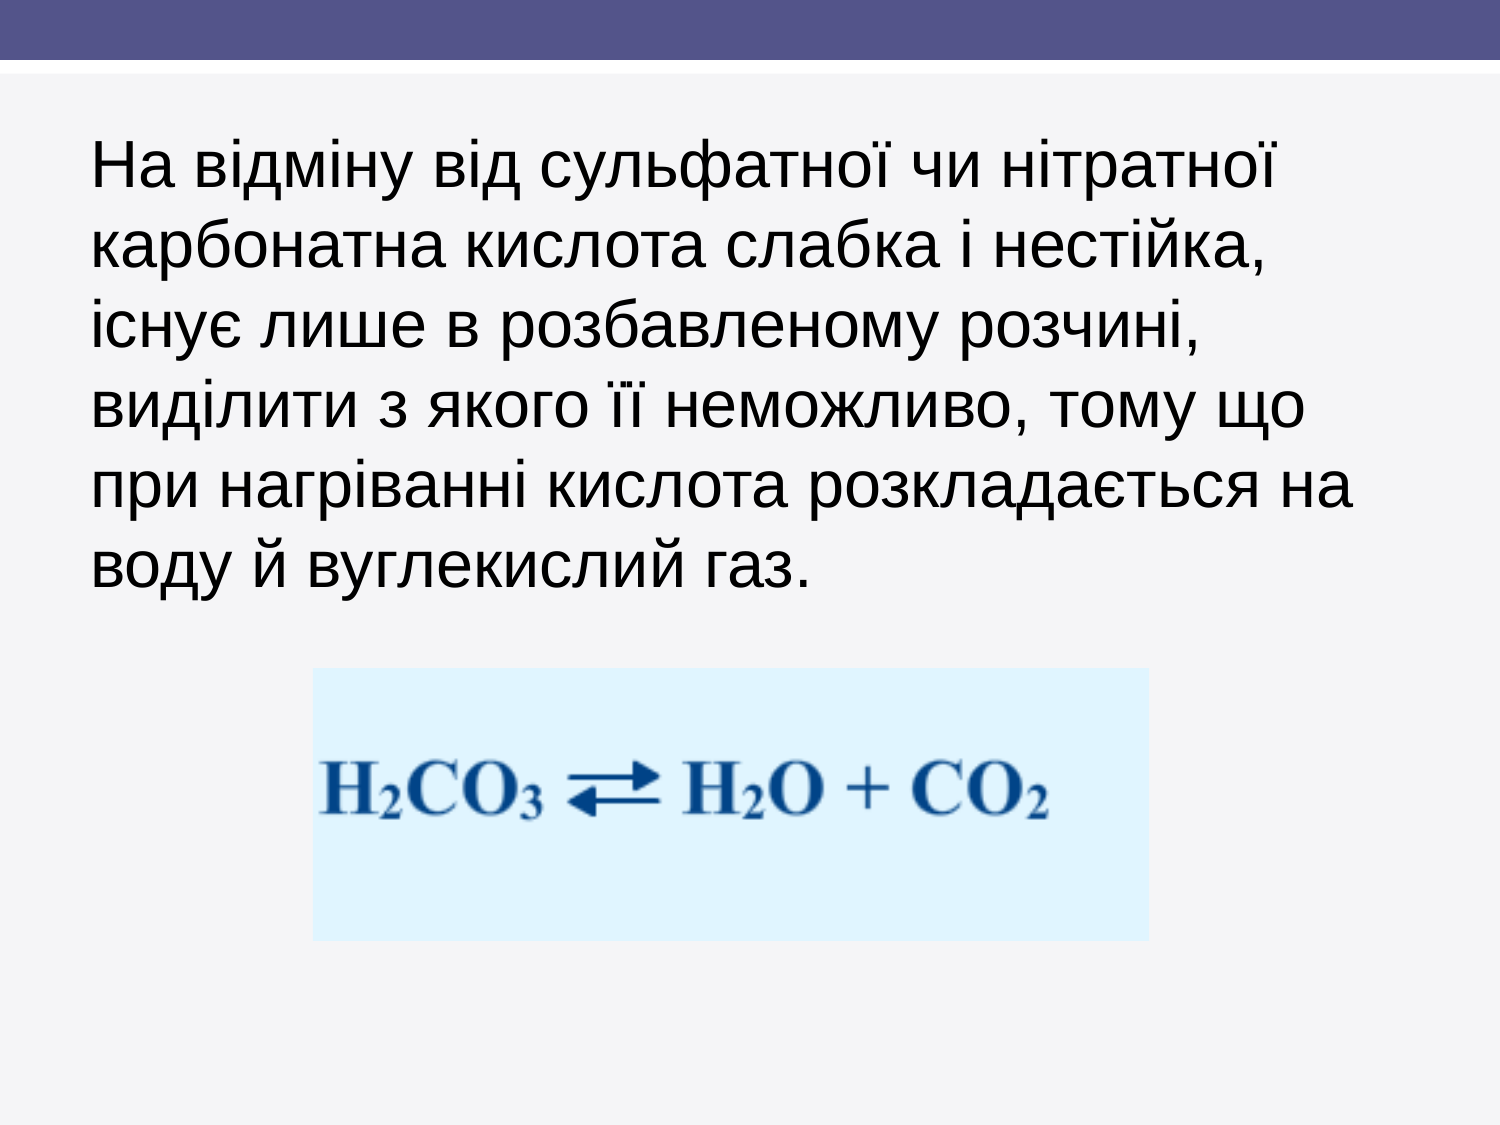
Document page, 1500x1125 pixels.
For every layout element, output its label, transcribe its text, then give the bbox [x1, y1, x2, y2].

picture [312, 668, 1150, 941]
list На відміну від сульфатної чи нітратної карбонатна кислота слабка і нестійка, існує лише в розбавленому розчині, виділити з якого її неможливо, тому що при нагріванні кислота розкладається на воду й вуглекислий газ. [75, 113, 1447, 1005]
